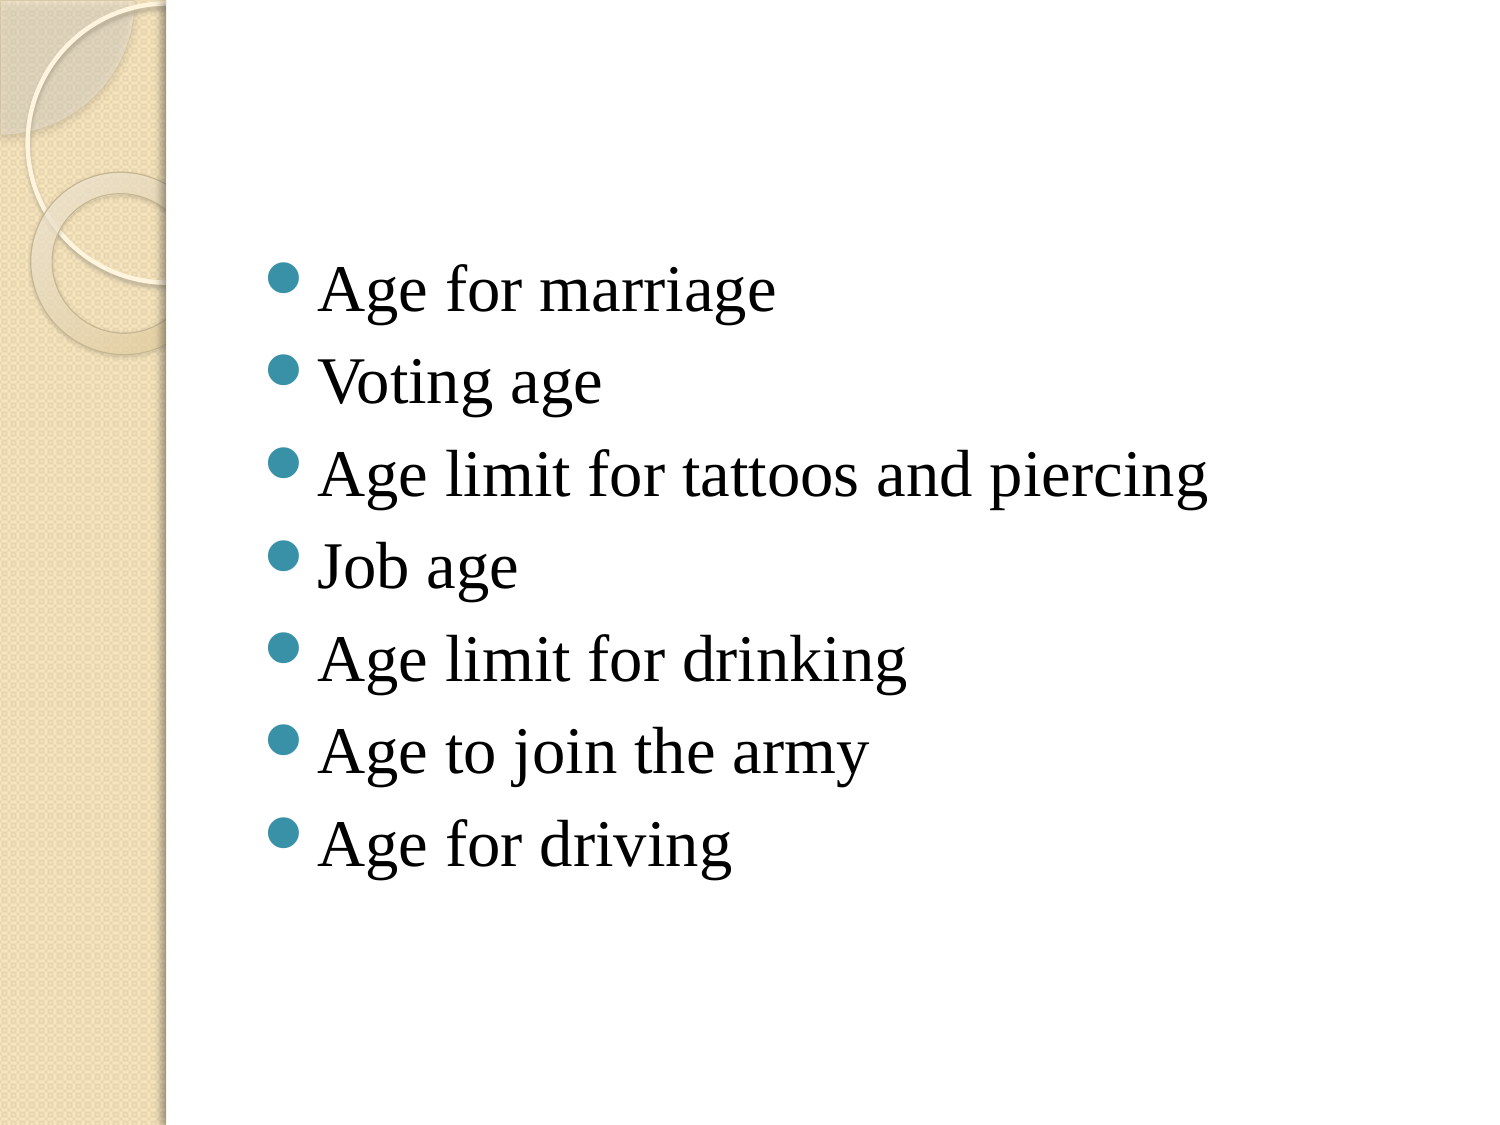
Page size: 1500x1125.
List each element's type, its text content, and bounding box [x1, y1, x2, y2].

list Age for marriage Voting age Age limit for tattoos and piercing Job age Age limit for drinking Age to join the army Age for driving [235, 237, 1466, 1025]
